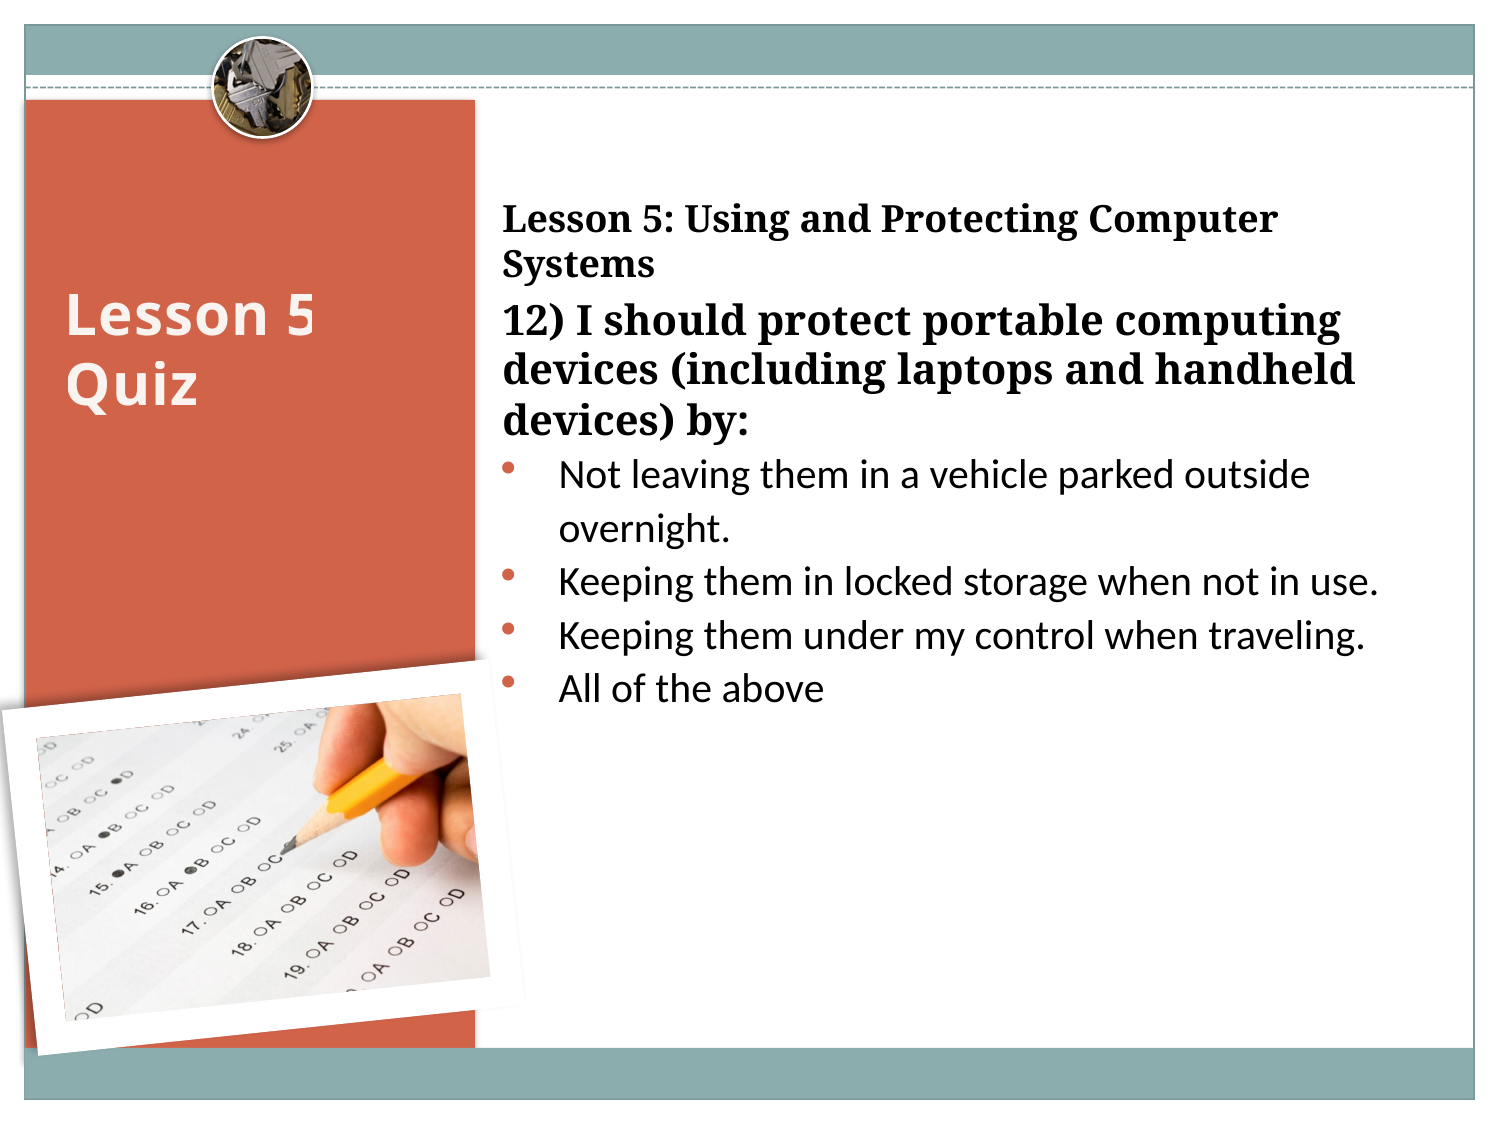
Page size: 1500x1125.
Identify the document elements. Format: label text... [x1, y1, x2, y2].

list Lesson 5: Using and Protecting Computer Systems 12) I should protect portable computing devices (including laptops and handheld devices) by: Not leaving them in a vehicle parked outside overnight. Keeping them in locked storage when not in use. Keeping them under my control when traveling. All of the above [487, 112, 1438, 1000]
picture [37, 694, 490, 1021]
title Lesson 5 Quiz [50, 174, 463, 425]
picture [214, 39, 311, 136]
